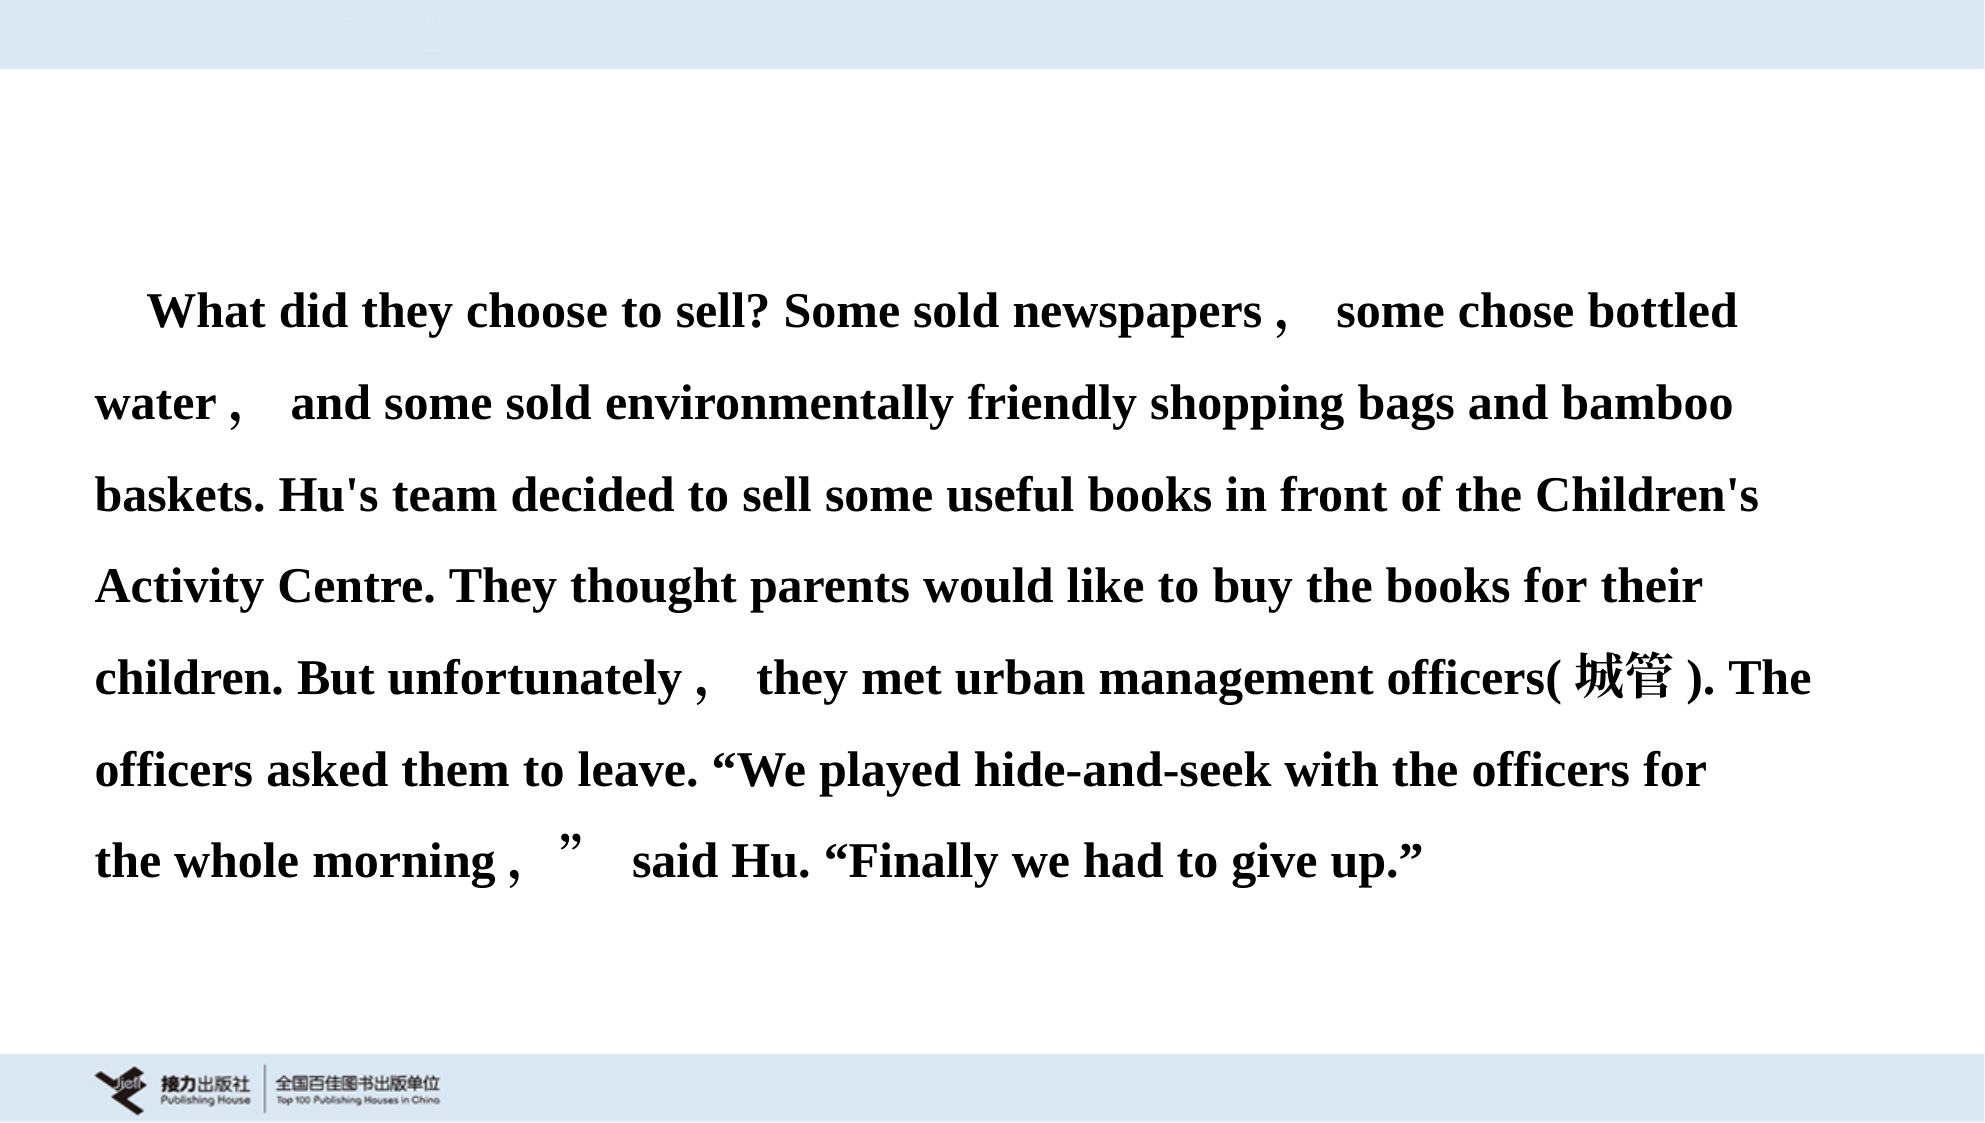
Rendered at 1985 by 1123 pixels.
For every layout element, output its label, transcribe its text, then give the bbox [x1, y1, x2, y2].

text_box What did they choose to sell? Some sold newspapers，some chose bottled water，and some sold environmentally friendly shopping bags and bamboo baskets. Hu's team decided to sell some useful books in front of the Children's Activity Centre. They thought parents would like to buy the books for their children. But unfortunately，they met urban management officers(城管). The officers asked them to leave. “We played hide-and-seek with the officers for the whole morning，” said Hu. “Finally we had to give up.” [94, 246, 1892, 888]
picture [0, 0, 1985, 1122]
